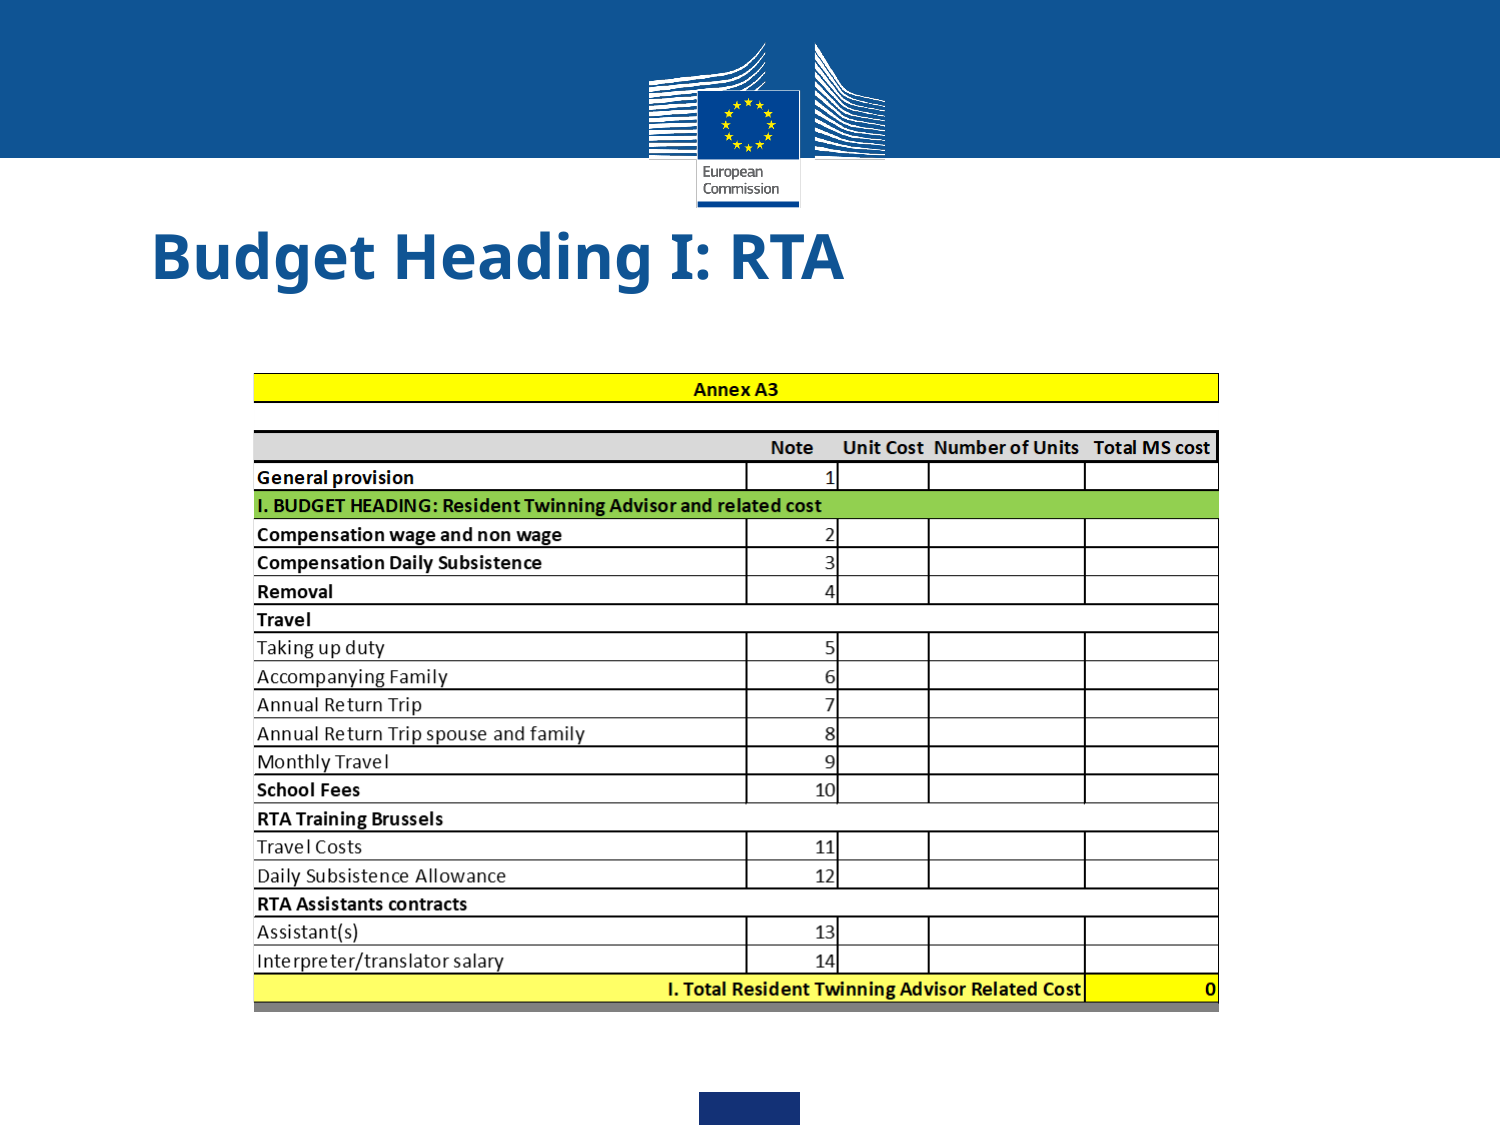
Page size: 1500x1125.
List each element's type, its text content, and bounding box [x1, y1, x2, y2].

picture [649, 42, 885, 160]
title Budget Heading I: RTA [76, 160, 1427, 349]
picture [253, 373, 1223, 1012]
